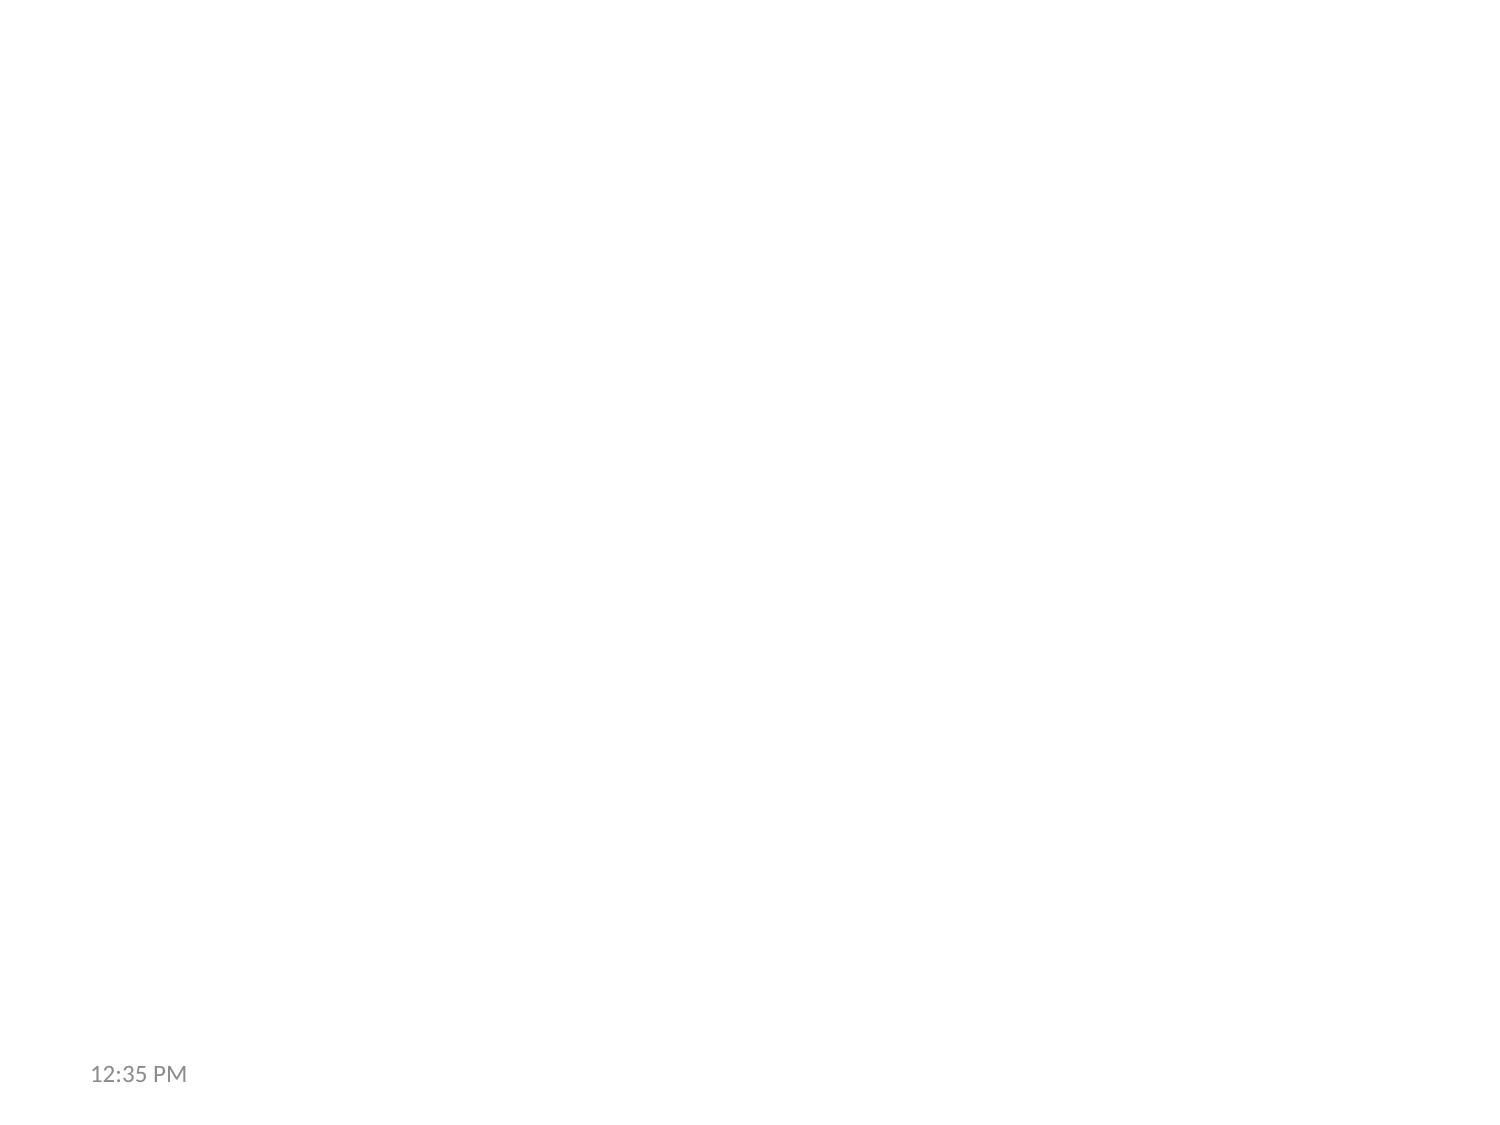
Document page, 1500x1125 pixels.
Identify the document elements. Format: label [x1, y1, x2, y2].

slide_number [75, 1042, 425, 1103]
